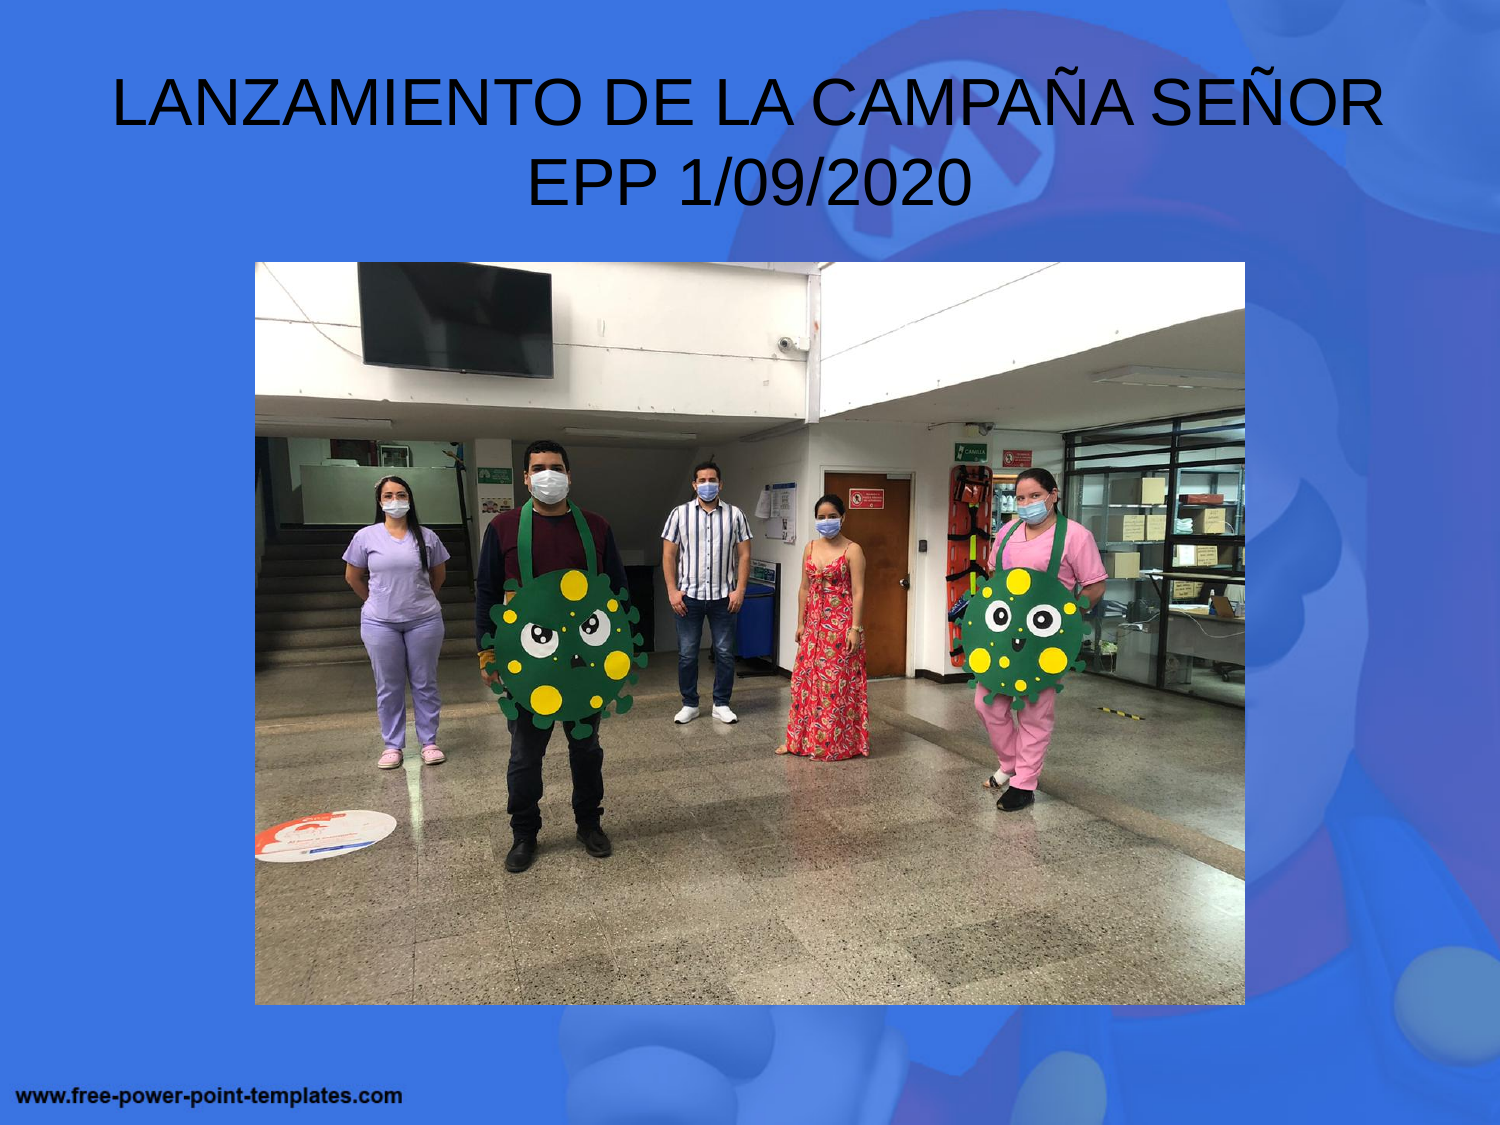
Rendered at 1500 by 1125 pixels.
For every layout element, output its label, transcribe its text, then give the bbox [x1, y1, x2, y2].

title LANZAMIENTO DE LA CAMPAÑA SEÑOR EPP 1/09/2020 [75, 45, 1425, 233]
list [254, 262, 1246, 1006]
picture [0, 0, 1500, 1125]
